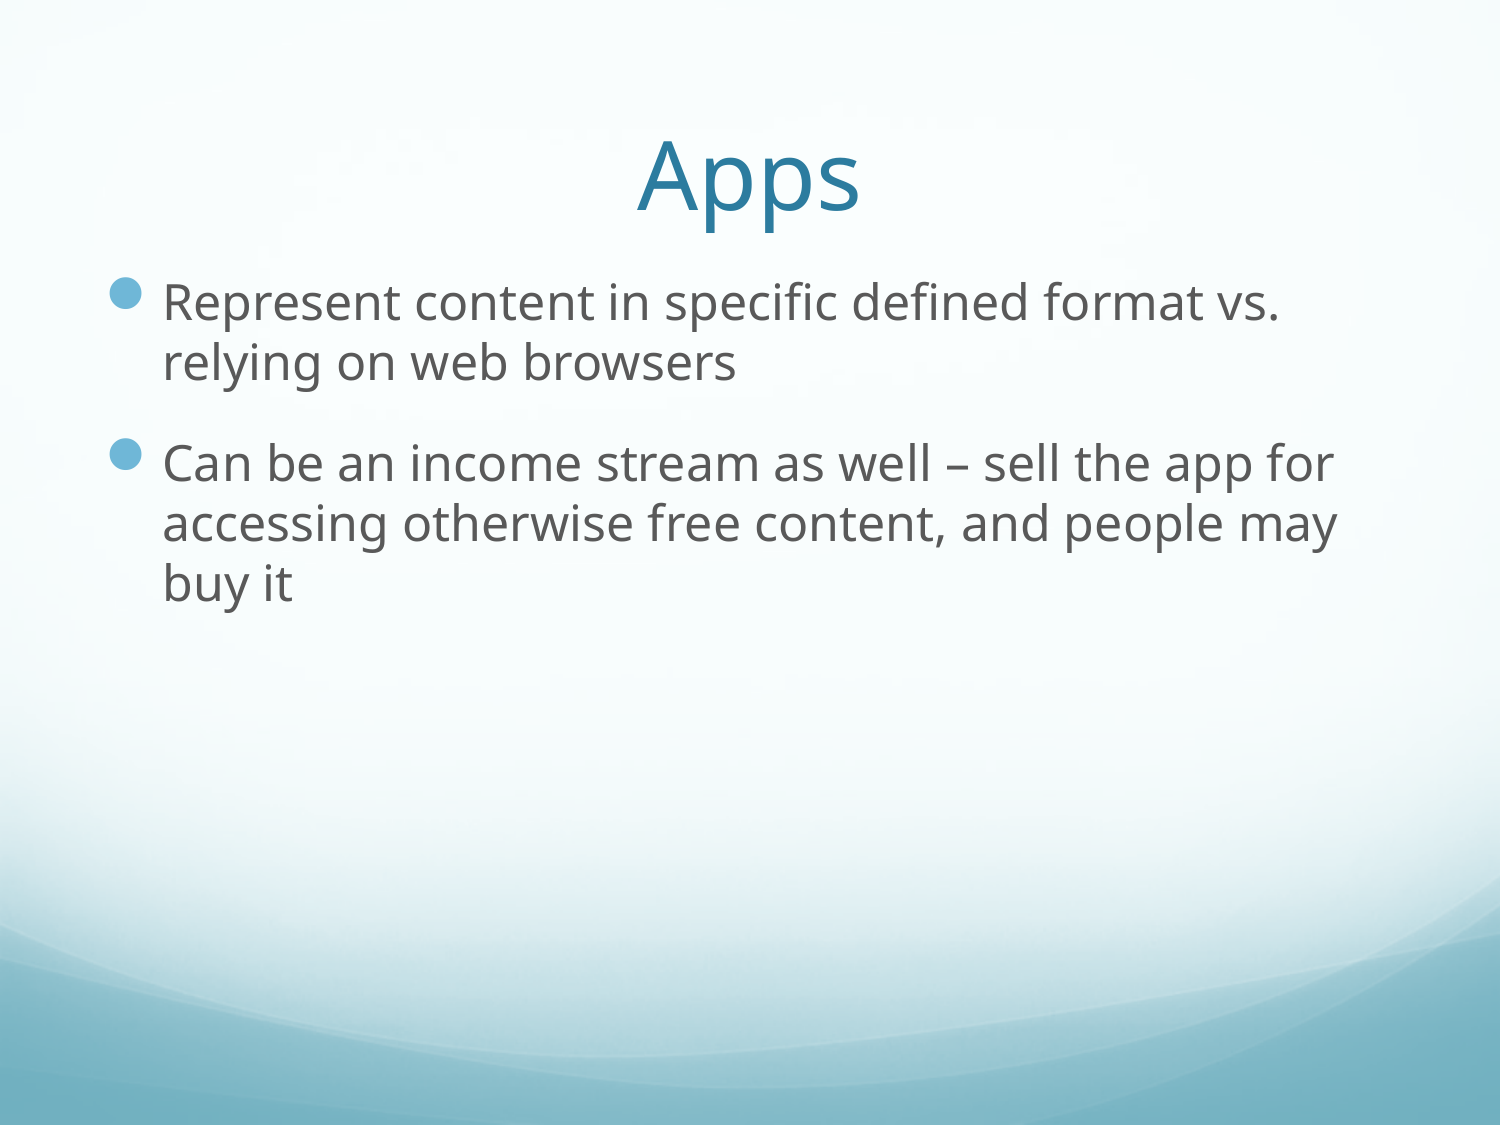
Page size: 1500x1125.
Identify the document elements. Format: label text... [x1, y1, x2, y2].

list Represent content in specific defined format vs. relying on web browsers Can be an income stream as well – sell the app for accessing otherwise free content, and people may buy it [90, 262, 1410, 975]
title Apps [90, 17, 1410, 237]
